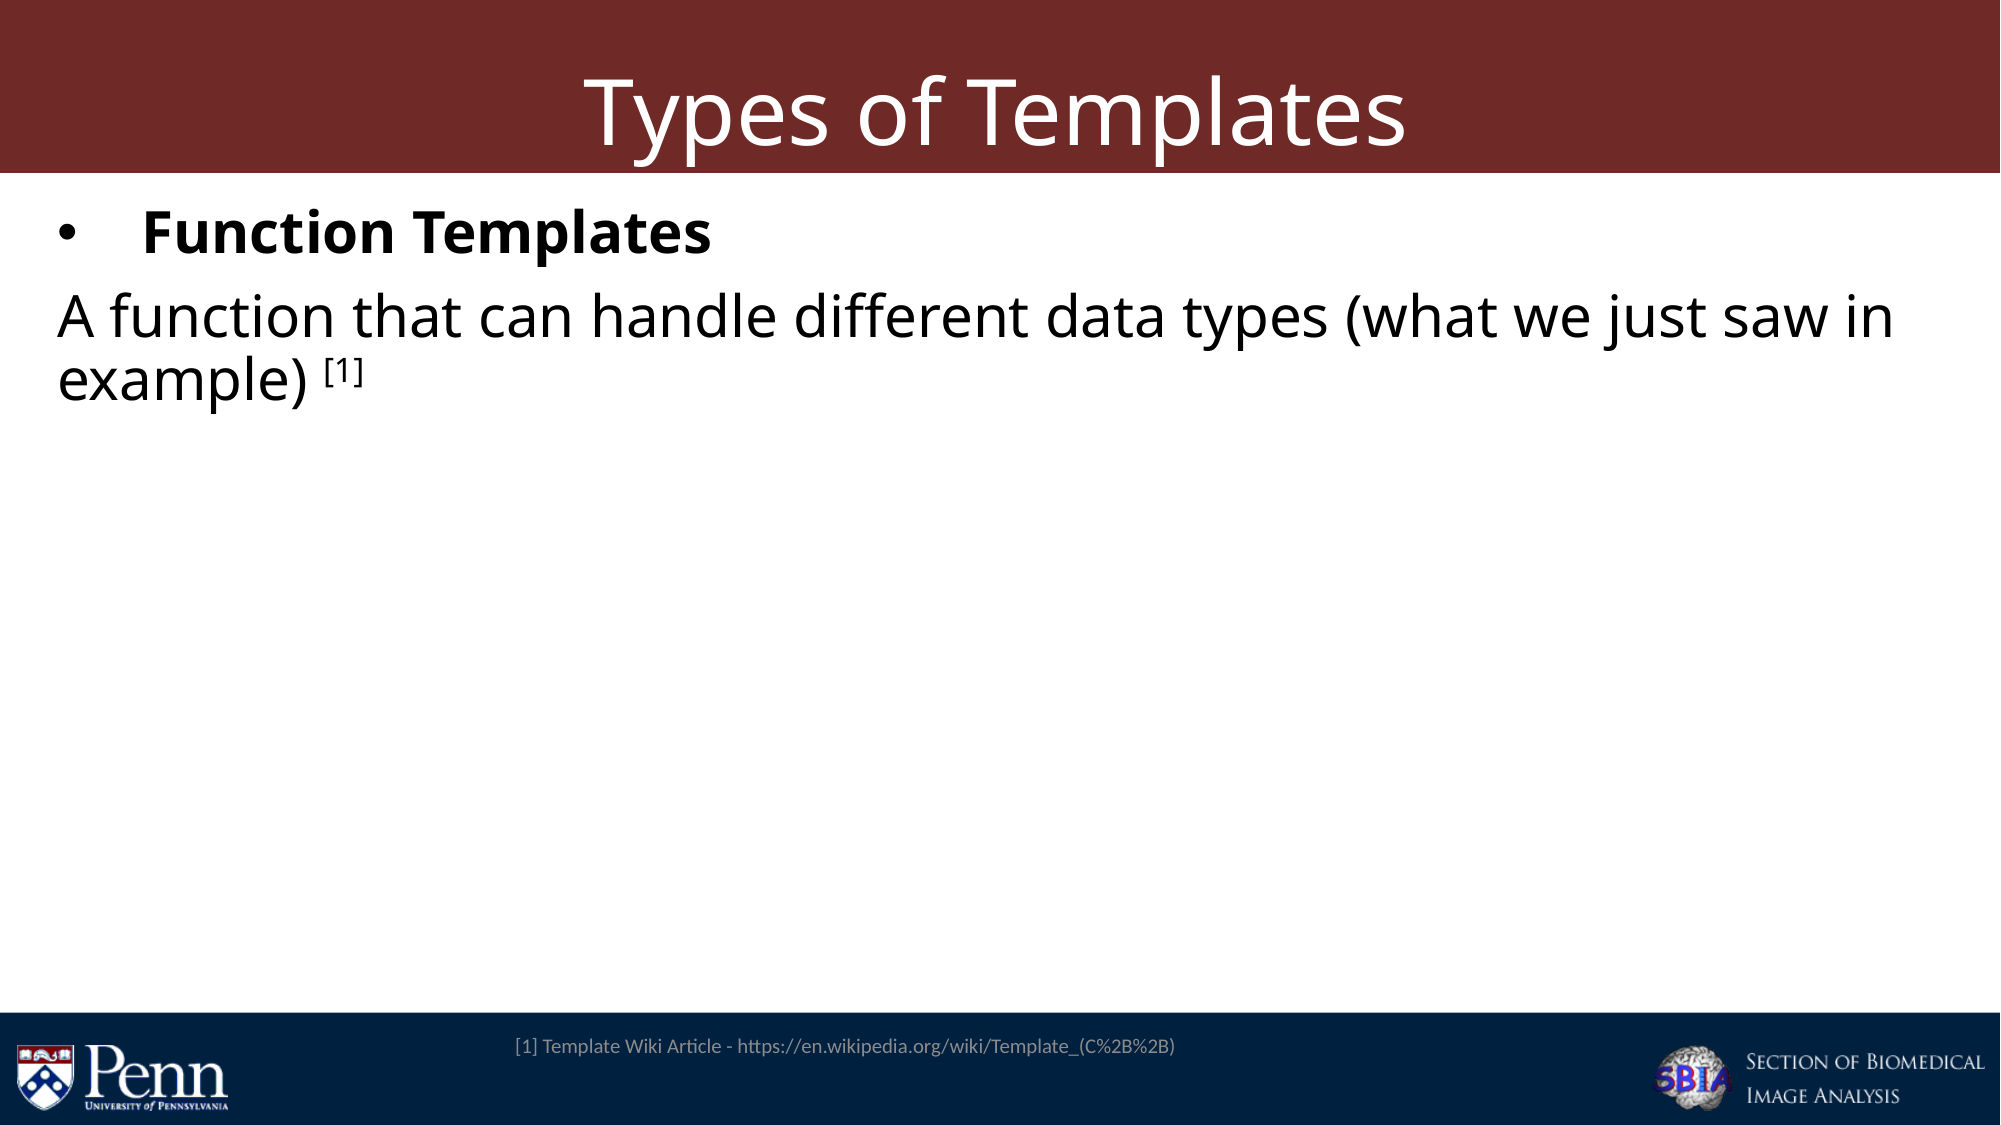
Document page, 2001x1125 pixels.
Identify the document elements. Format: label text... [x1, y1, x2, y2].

picture [1652, 1044, 1985, 1112]
list Function Templates A function that can handle different data types (what we just saw in example) [1] [42, 195, 1952, 1009]
title Types of Templates [42, 0, 1952, 173]
picture [17, 1045, 228, 1111]
footer [1] Template Wiki Article - https://en.wikipedia.org/wiki/Template_(C%2B%2B) [500, 1025, 1288, 1100]
